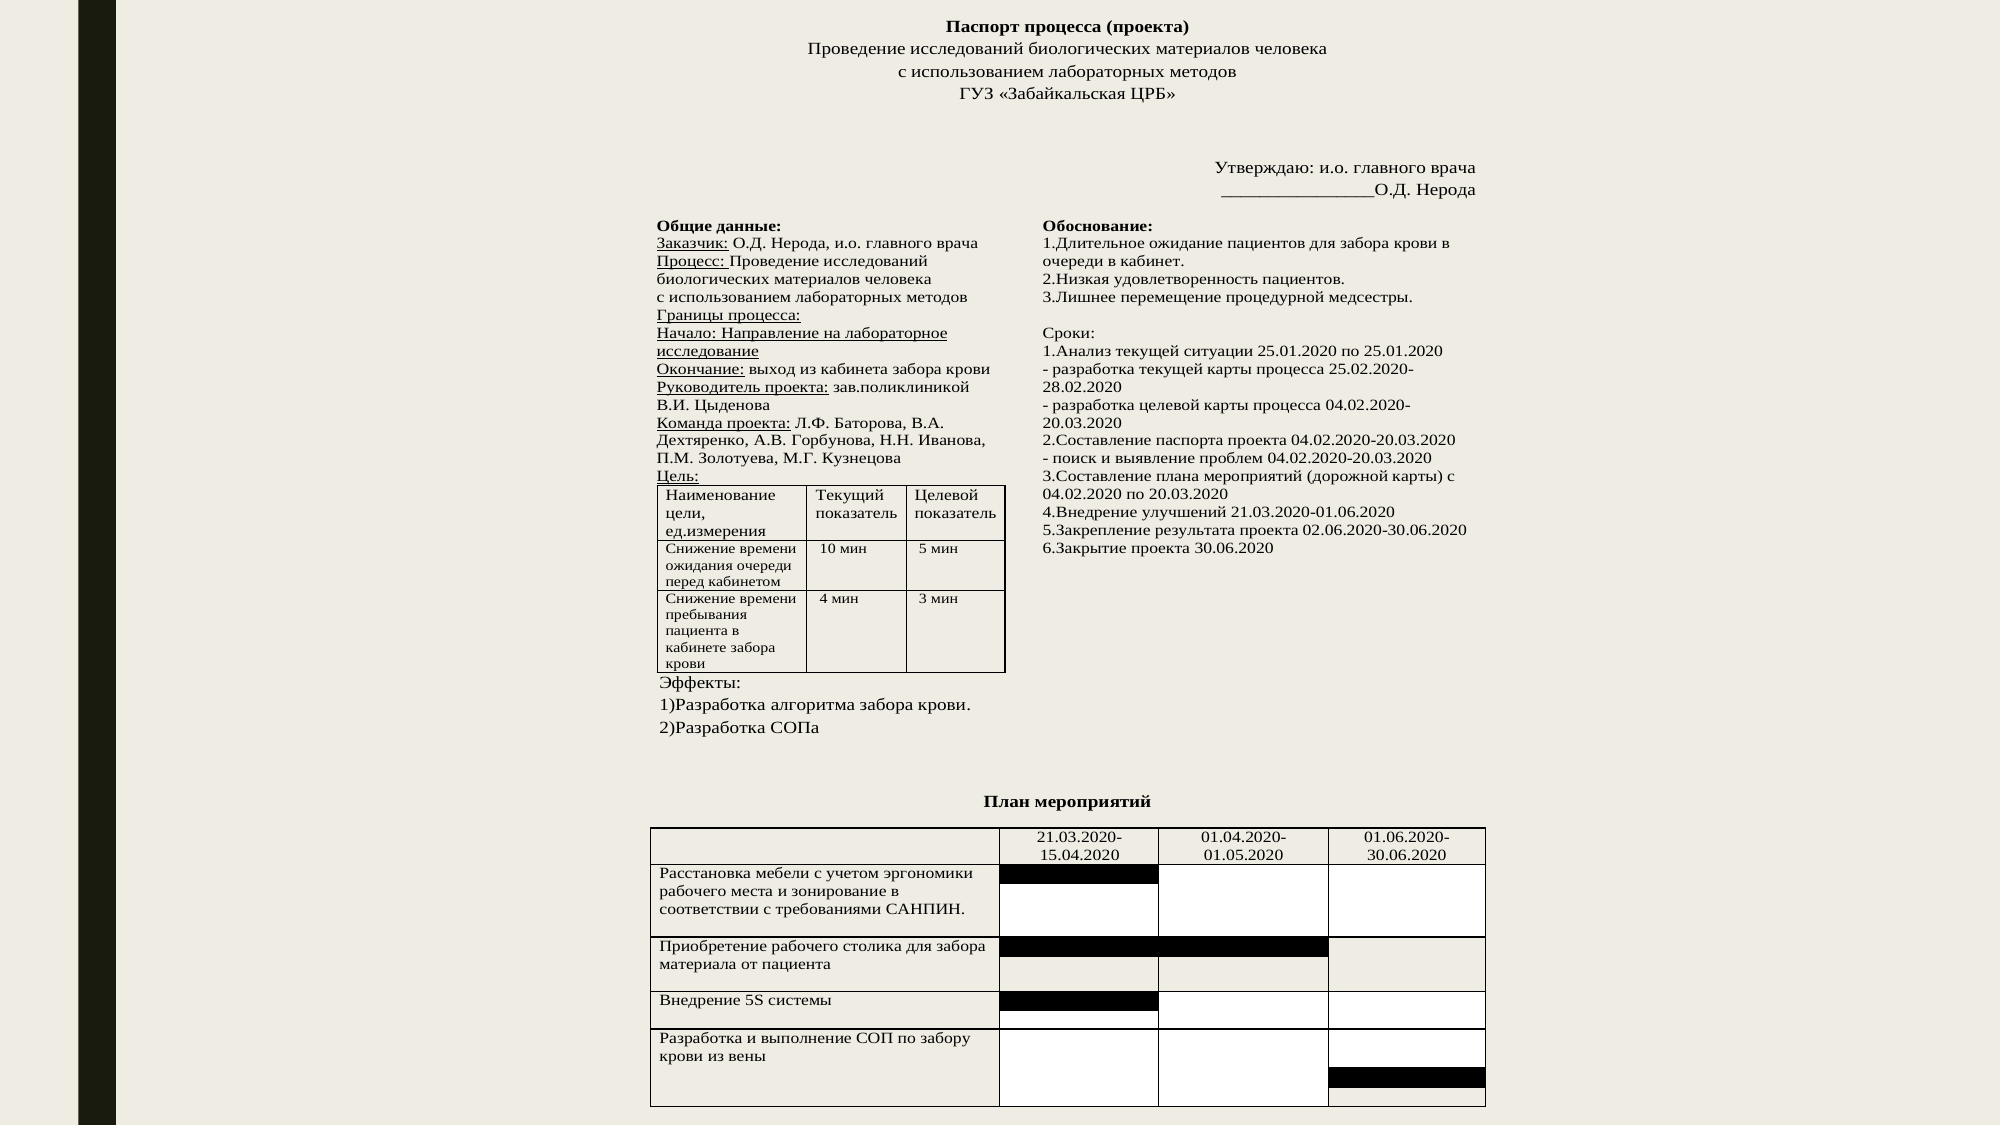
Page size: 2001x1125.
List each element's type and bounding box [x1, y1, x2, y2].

text_box [649, 16, 1489, 1125]
